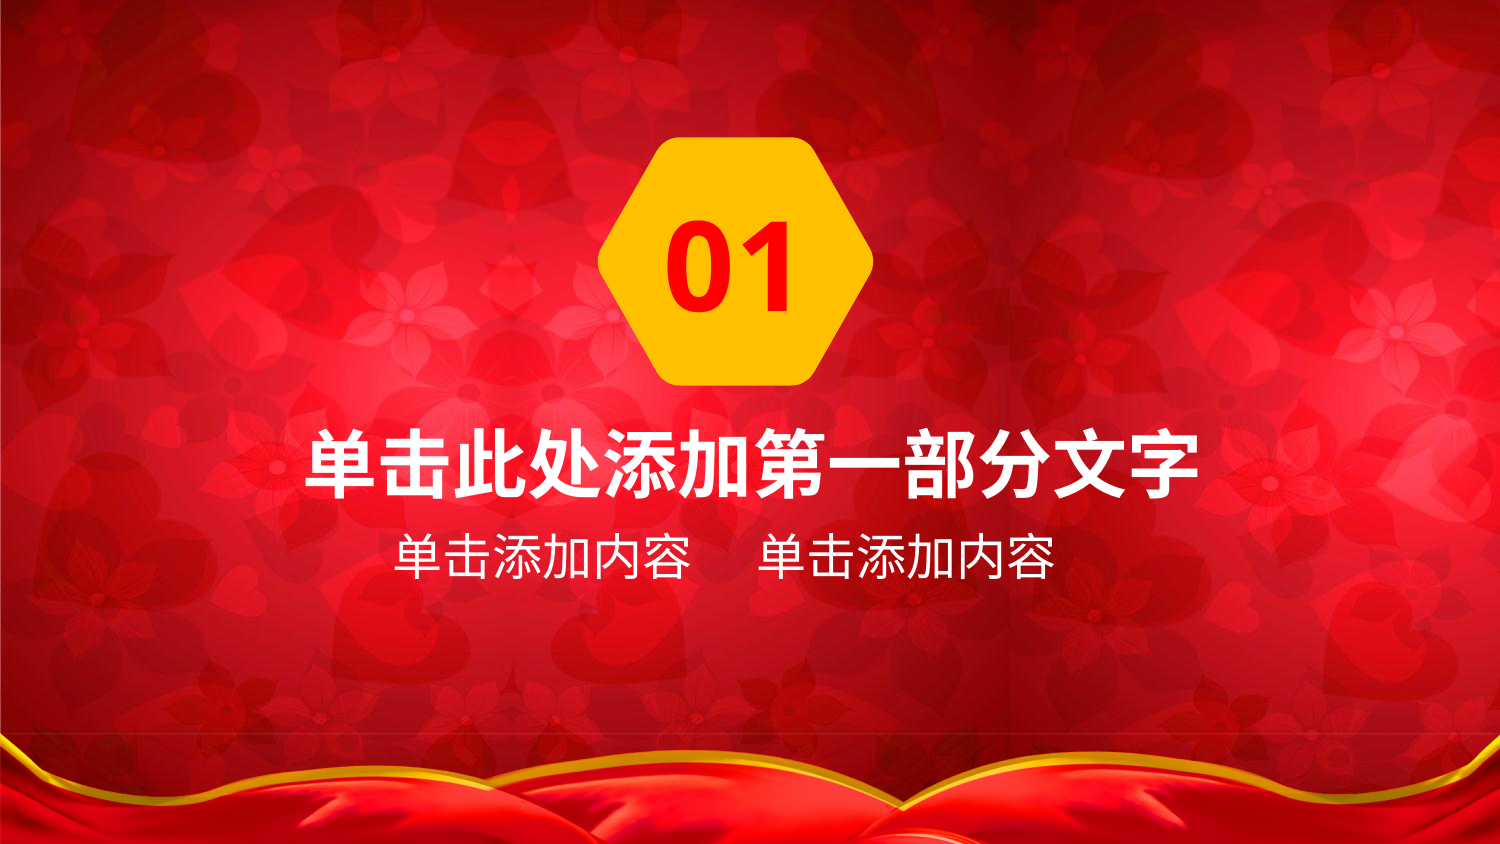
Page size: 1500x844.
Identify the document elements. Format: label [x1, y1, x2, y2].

text_box [0, 0, 1500, 844]
